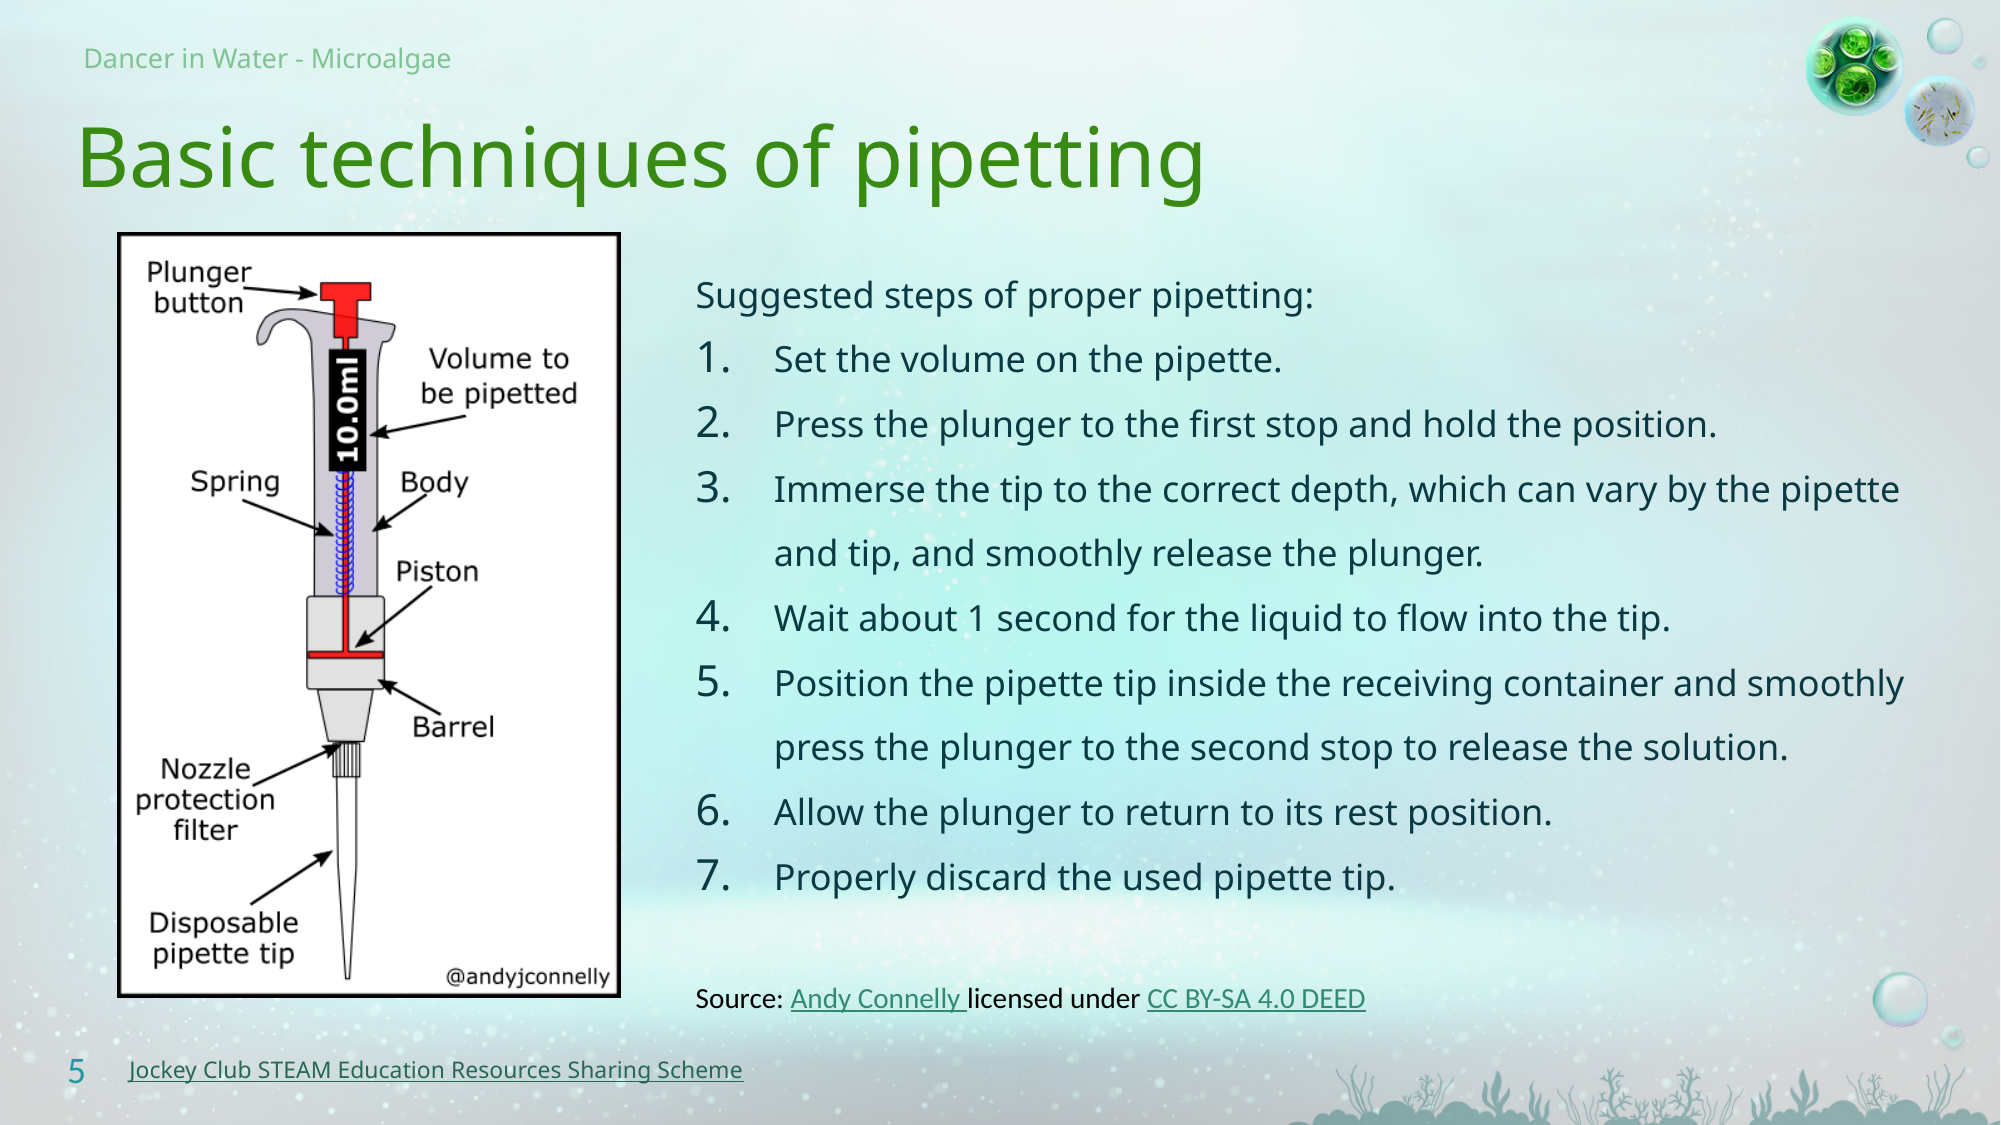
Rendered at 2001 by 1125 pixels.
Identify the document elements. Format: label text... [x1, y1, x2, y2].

picture [0, 0, 2001, 1125]
text_box Source: Andy Connelly licensed under CC BY-SA 4.0 DEED [680, 972, 1606, 1057]
slide_number 5 [35, 1038, 118, 1099]
title Basic techniques of pipetting [61, 96, 1571, 229]
list Suggested steps of proper pipetting: Set the volume on the pipette. Press the plunger to the first stop and hold the position. Immerse the tip to the correct depth, which can vary by the pipette and tip, and smoothly release the plunger. Wait about 1 second for the liquid to flow into the tip. Position the pipette tip inside the receiving container and smoothly press the plunger to the second stop to release the solution. Allow the plunger to return to its rest position. Properly discard the used pipette tip. [680, 243, 1923, 958]
